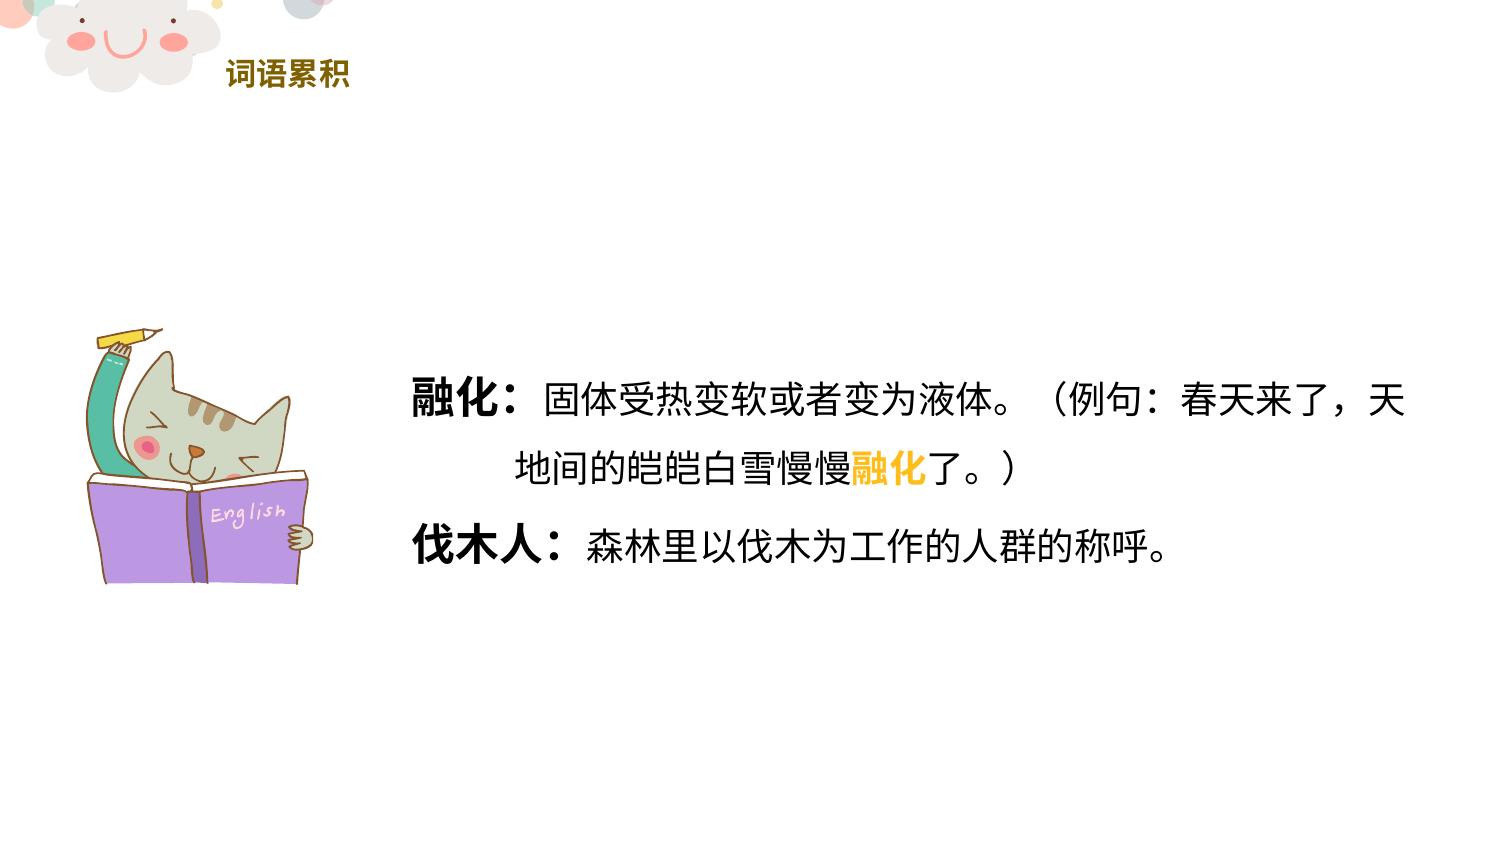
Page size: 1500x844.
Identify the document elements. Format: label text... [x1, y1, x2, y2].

picture [85, 328, 314, 586]
text_box 融化：固体受热变软或者变为液体。（例句：春天来了，天 地间的皑皑白雪慢慢融化了。） 伐木人：森林里以伐木为工作的人群的称呼。 [367, 338, 1440, 653]
picture [0, 0, 342, 98]
text_box 词语累积 [342, 48, 506, 98]
